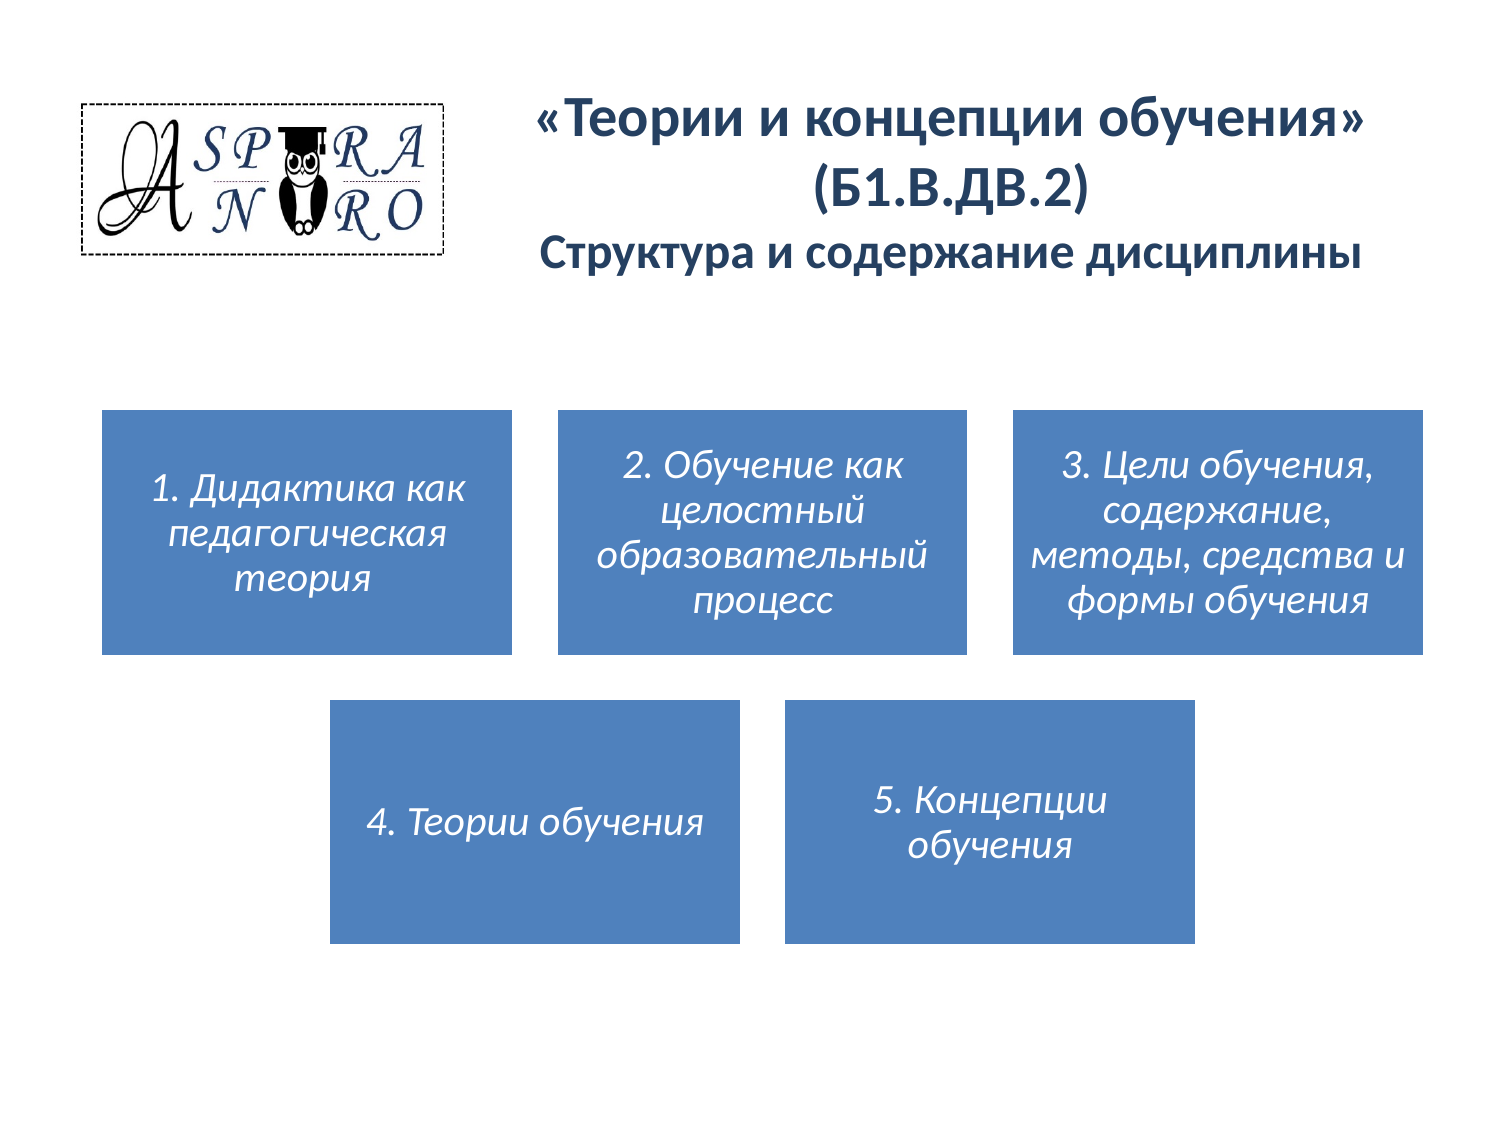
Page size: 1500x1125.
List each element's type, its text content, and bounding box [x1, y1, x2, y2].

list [100, 349, 1426, 1006]
title «Теории и концепции обучения» (Б1.В.ДВ.2) Структура и содержание дисциплины [454, 66, 1449, 291]
picture [76, 97, 448, 260]
